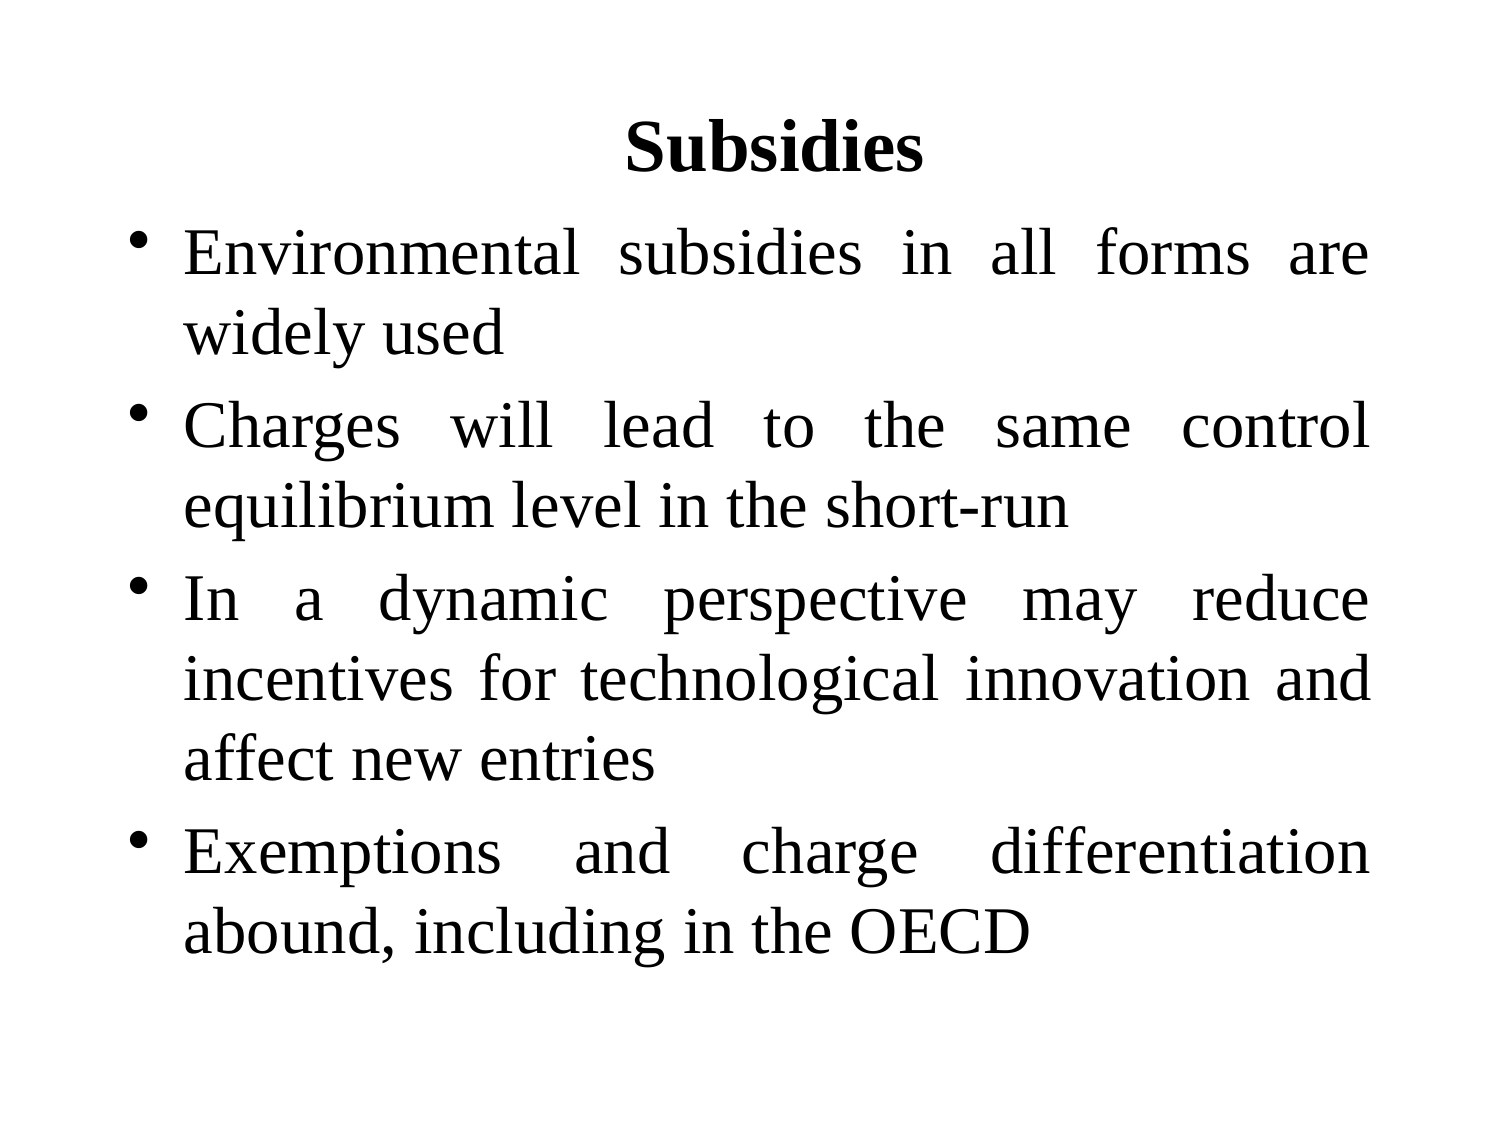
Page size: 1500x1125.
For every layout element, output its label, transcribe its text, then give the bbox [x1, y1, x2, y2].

title Subsidies [162, 62, 1388, 199]
list Environmental subsidies in all forms are widely used Charges will lead to the same control equilibrium level in the short-run In a dynamic perspective may reduce incentives for technological innovation and affect new entries Exemptions and charge differentiation abound, including in the OECD [112, 199, 1388, 1001]
